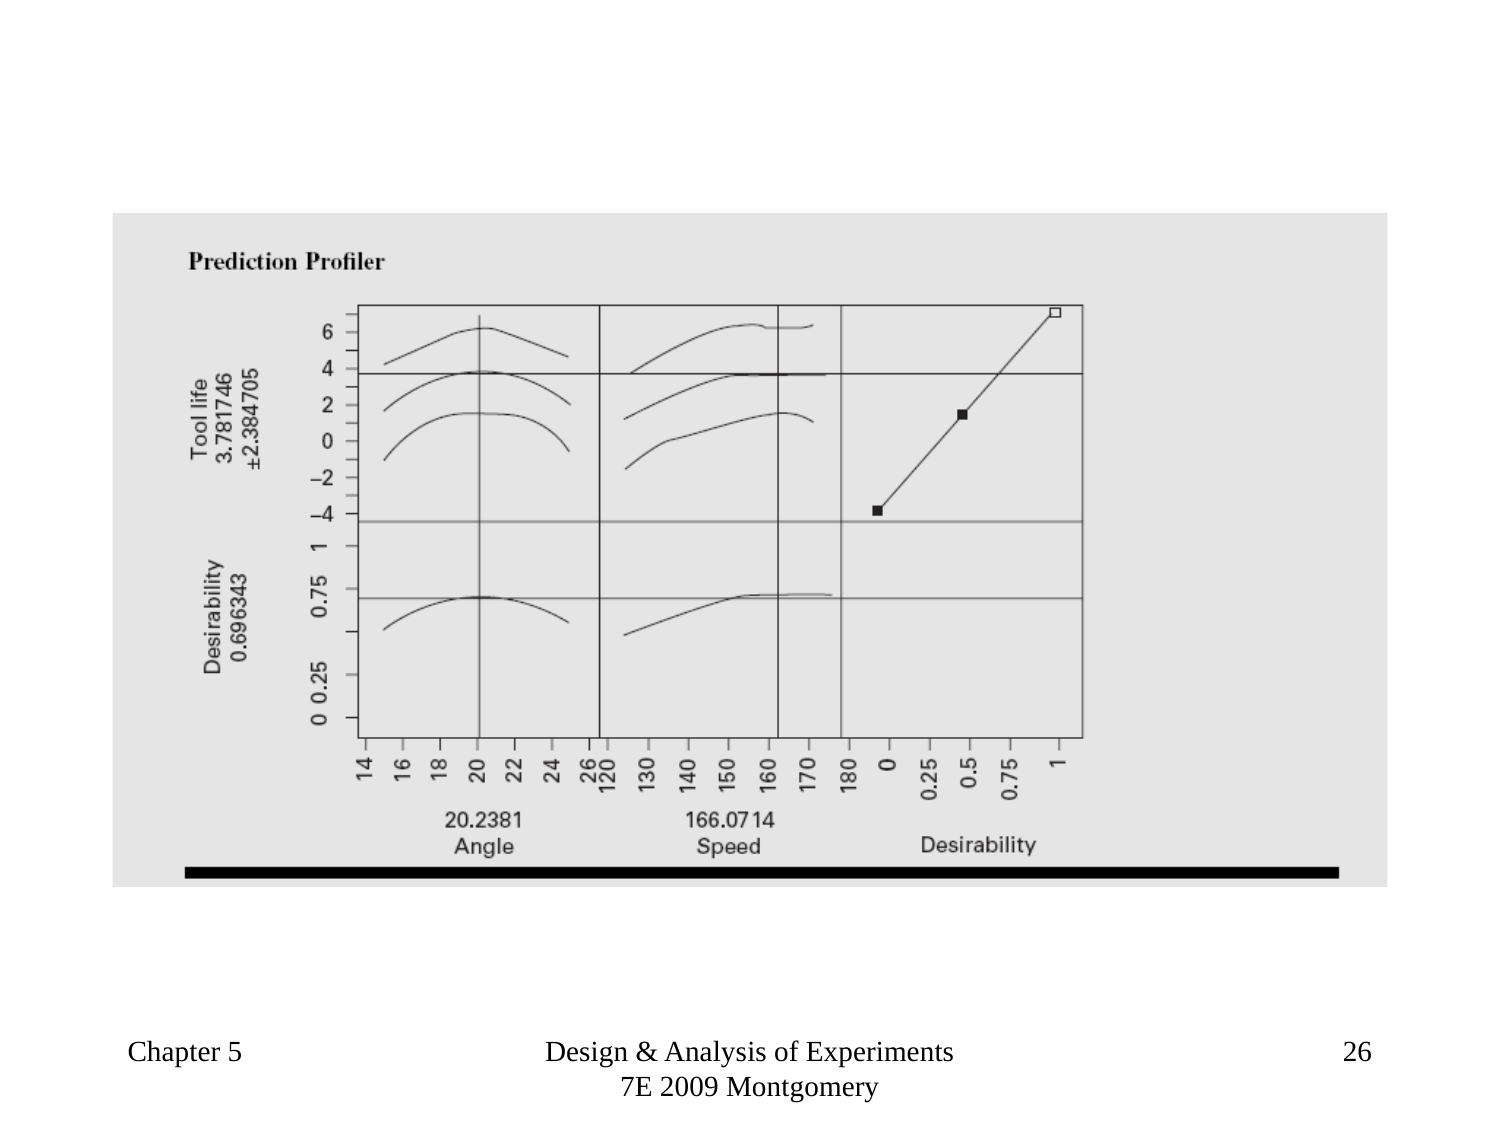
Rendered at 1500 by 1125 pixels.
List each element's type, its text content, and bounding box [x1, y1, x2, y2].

footer Design & Analysis of Experiments 7E 2009 Montgomery [512, 1024, 988, 1101]
slide_number Chapter 5 [112, 1024, 426, 1101]
slide_number 26 [1074, 1024, 1388, 1101]
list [112, 212, 1388, 887]
